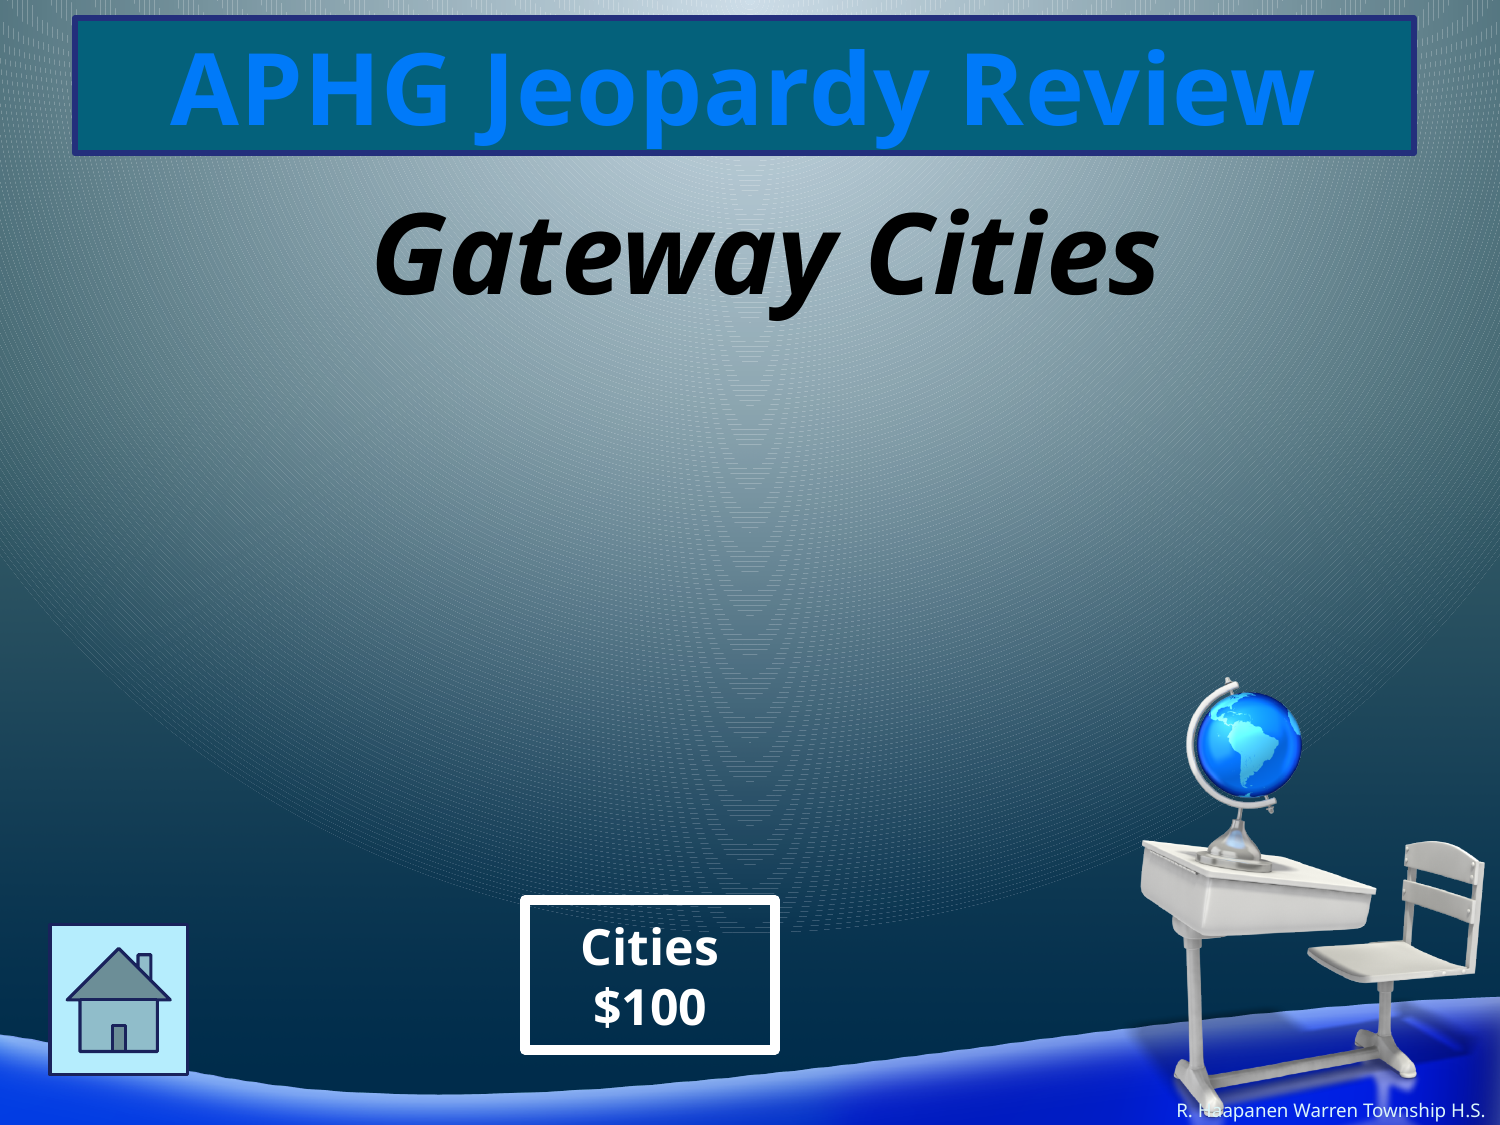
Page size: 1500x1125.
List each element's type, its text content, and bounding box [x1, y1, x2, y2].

picture [0, 0, 1500, 1125]
footer R. Haapanen Warren Township H.S. [1025, 1091, 1500, 1125]
text_box [48, 923, 189, 1076]
list Gateway Cities [33, 174, 1500, 250]
text_box Cities $100 [525, 899, 775, 1050]
